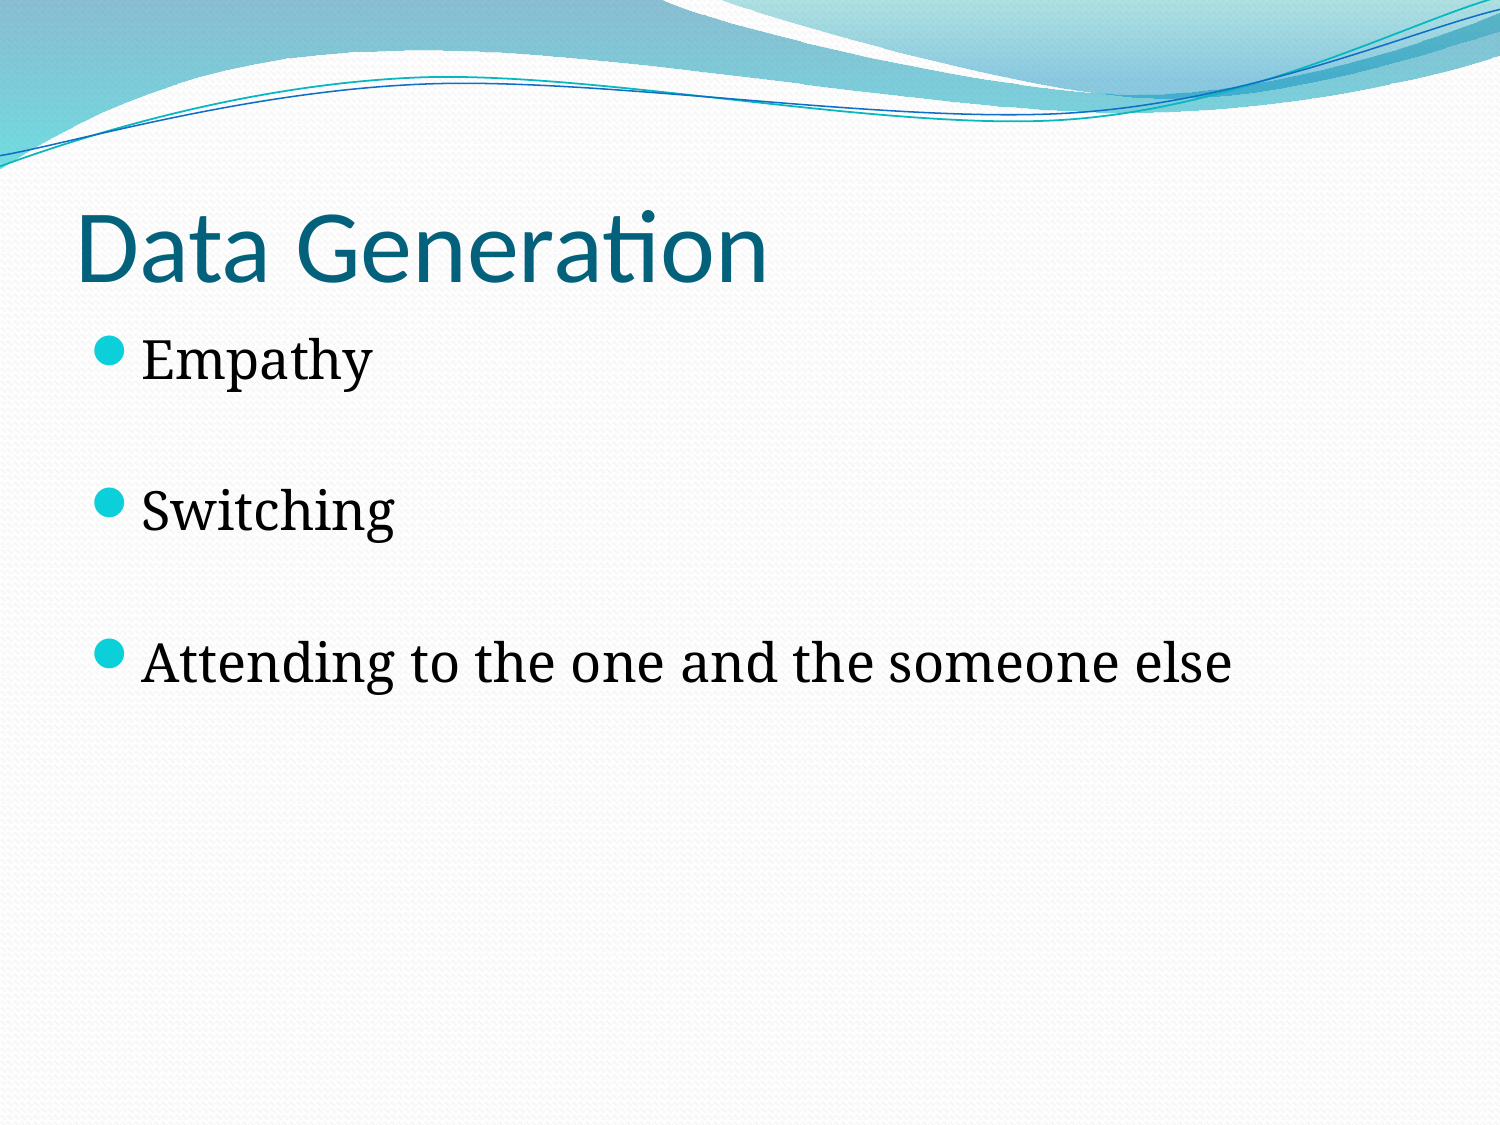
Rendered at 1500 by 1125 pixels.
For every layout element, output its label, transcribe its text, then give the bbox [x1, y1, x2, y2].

list Empathy Switching Attending to the one and the someone else [74, 317, 1426, 1038]
title Data Generation [74, 115, 1426, 304]
